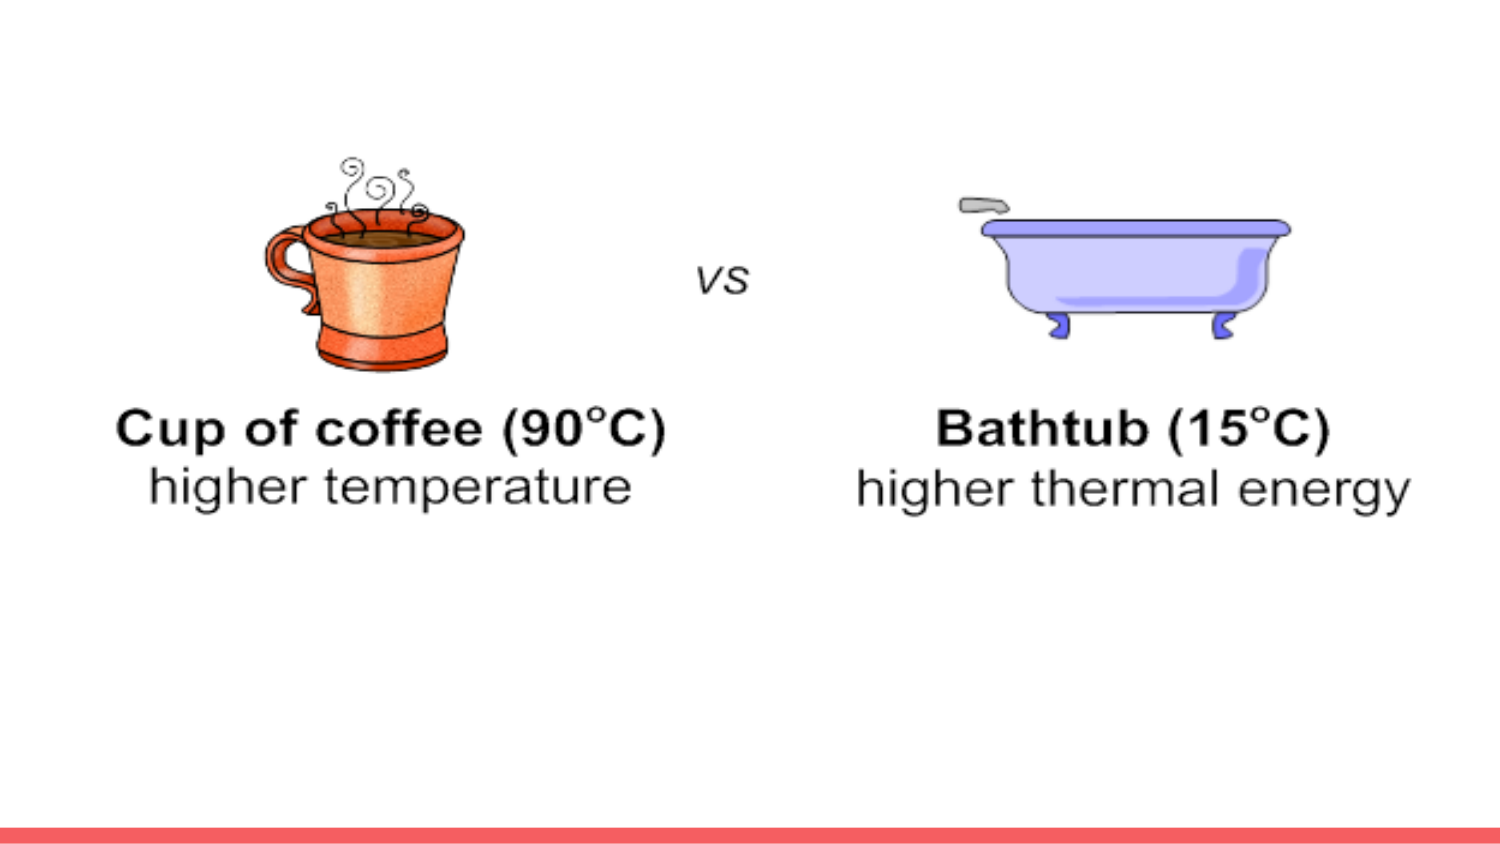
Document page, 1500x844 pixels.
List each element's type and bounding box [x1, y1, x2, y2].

picture [77, 137, 1419, 560]
